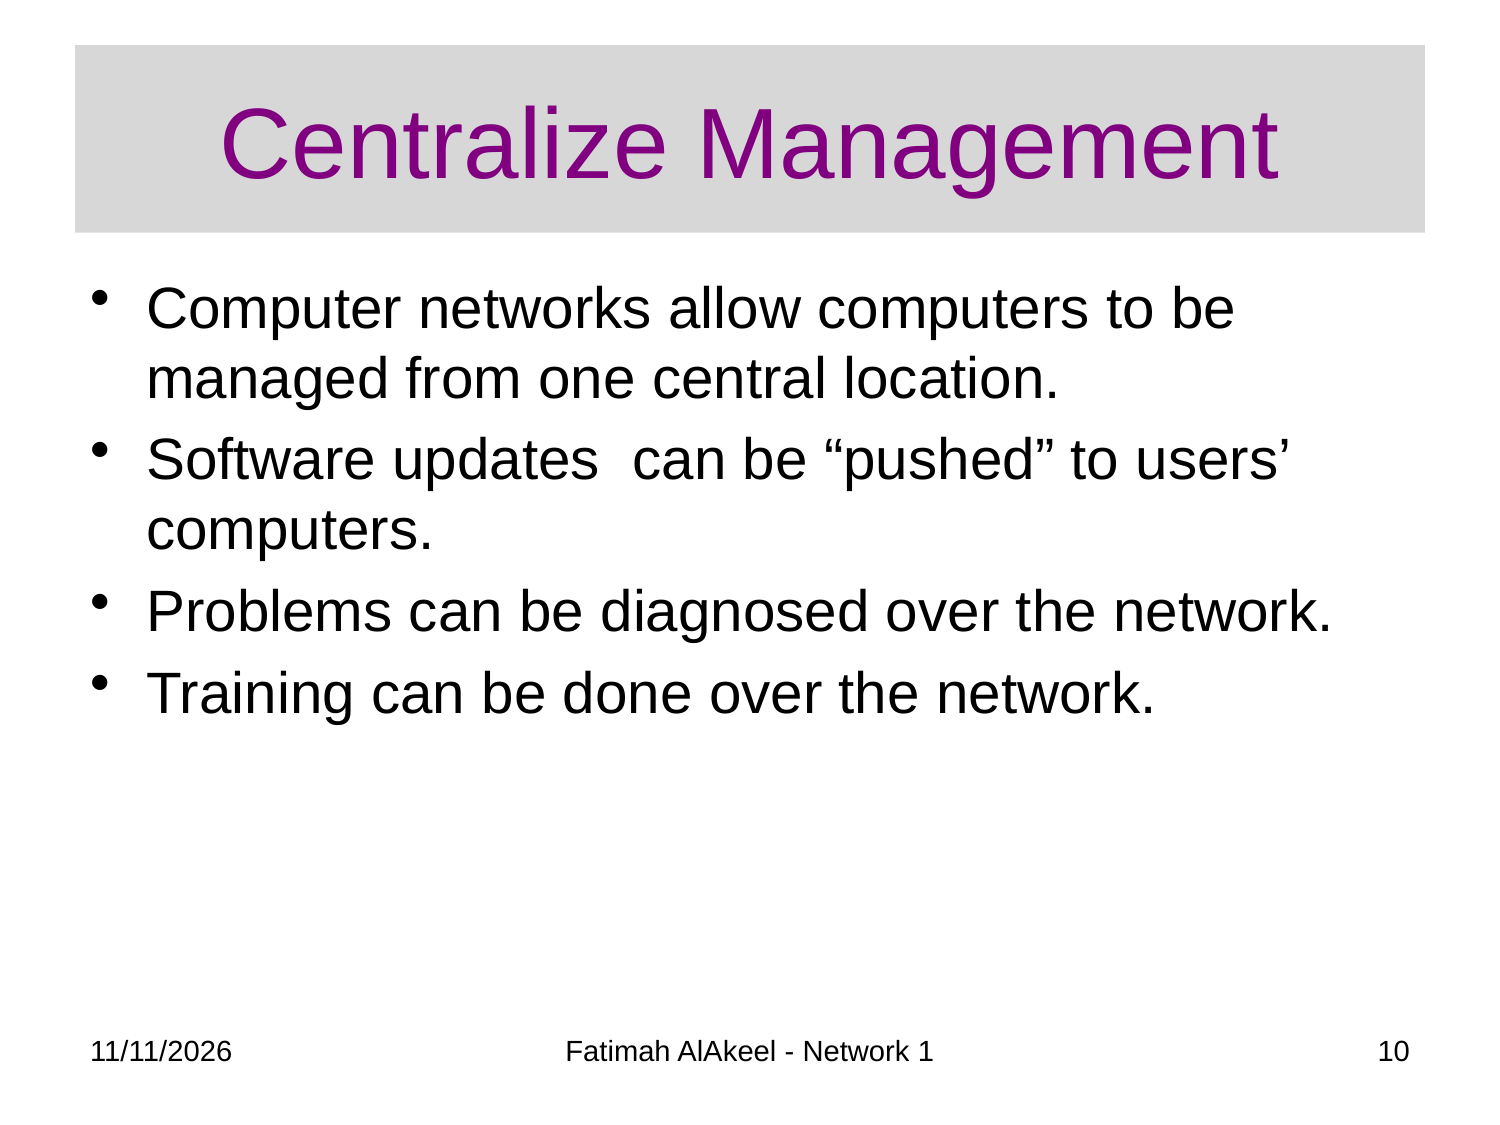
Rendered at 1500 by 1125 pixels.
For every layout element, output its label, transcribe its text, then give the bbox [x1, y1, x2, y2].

title Centralize Management [74, 44, 1426, 233]
slide_number 10 [1074, 1024, 1426, 1103]
footer Fatimah AlAkeel - Network 1 [512, 1024, 988, 1103]
list Computer networks allow computers to be managed from one central location. Software updates can be “pushed” to users’ computers. Problems can be diagnosed over the network. Training can be done over the network. [74, 262, 1426, 1006]
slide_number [74, 1024, 426, 1103]
